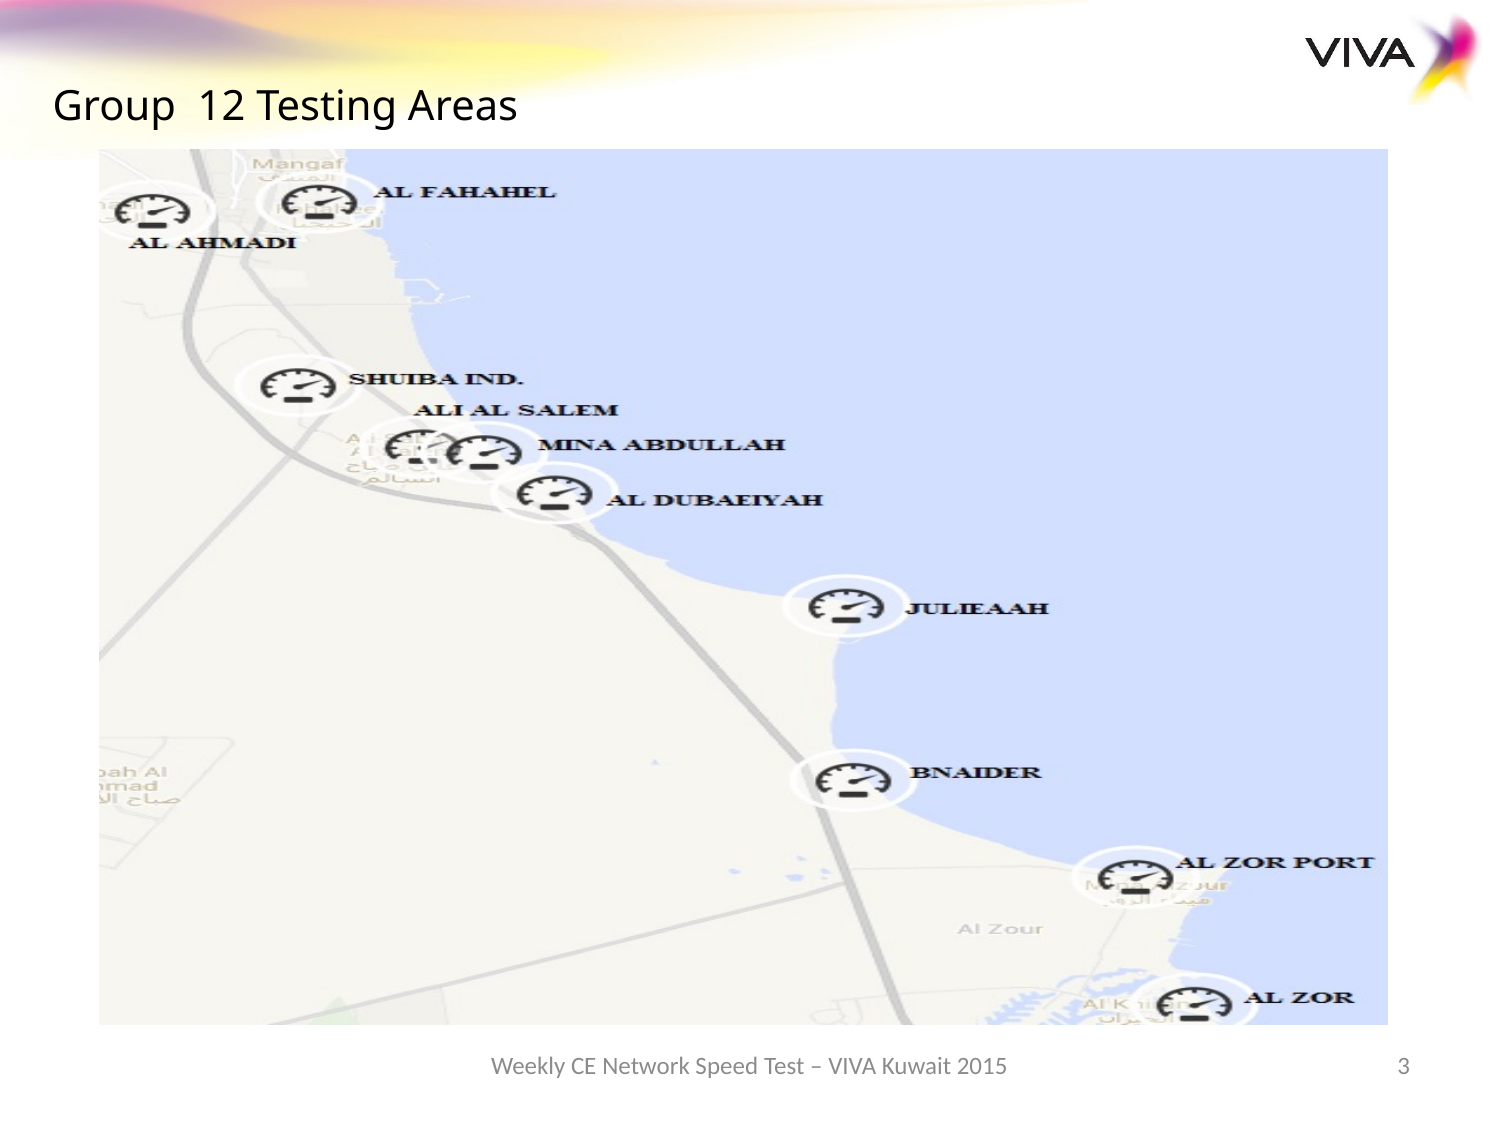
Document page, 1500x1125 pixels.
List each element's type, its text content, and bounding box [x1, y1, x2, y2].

text_box Group 12 Testing Areas [37, 24, 1278, 184]
text_box Weekly CE Network Speed Test – VIVA Kuwait 2015 [205, 1042, 1074, 1103]
picture [99, 149, 1388, 1026]
text_box 3 [1074, 1042, 1425, 1103]
picture [1300, 12, 1485, 105]
picture [0, 0, 1089, 160]
